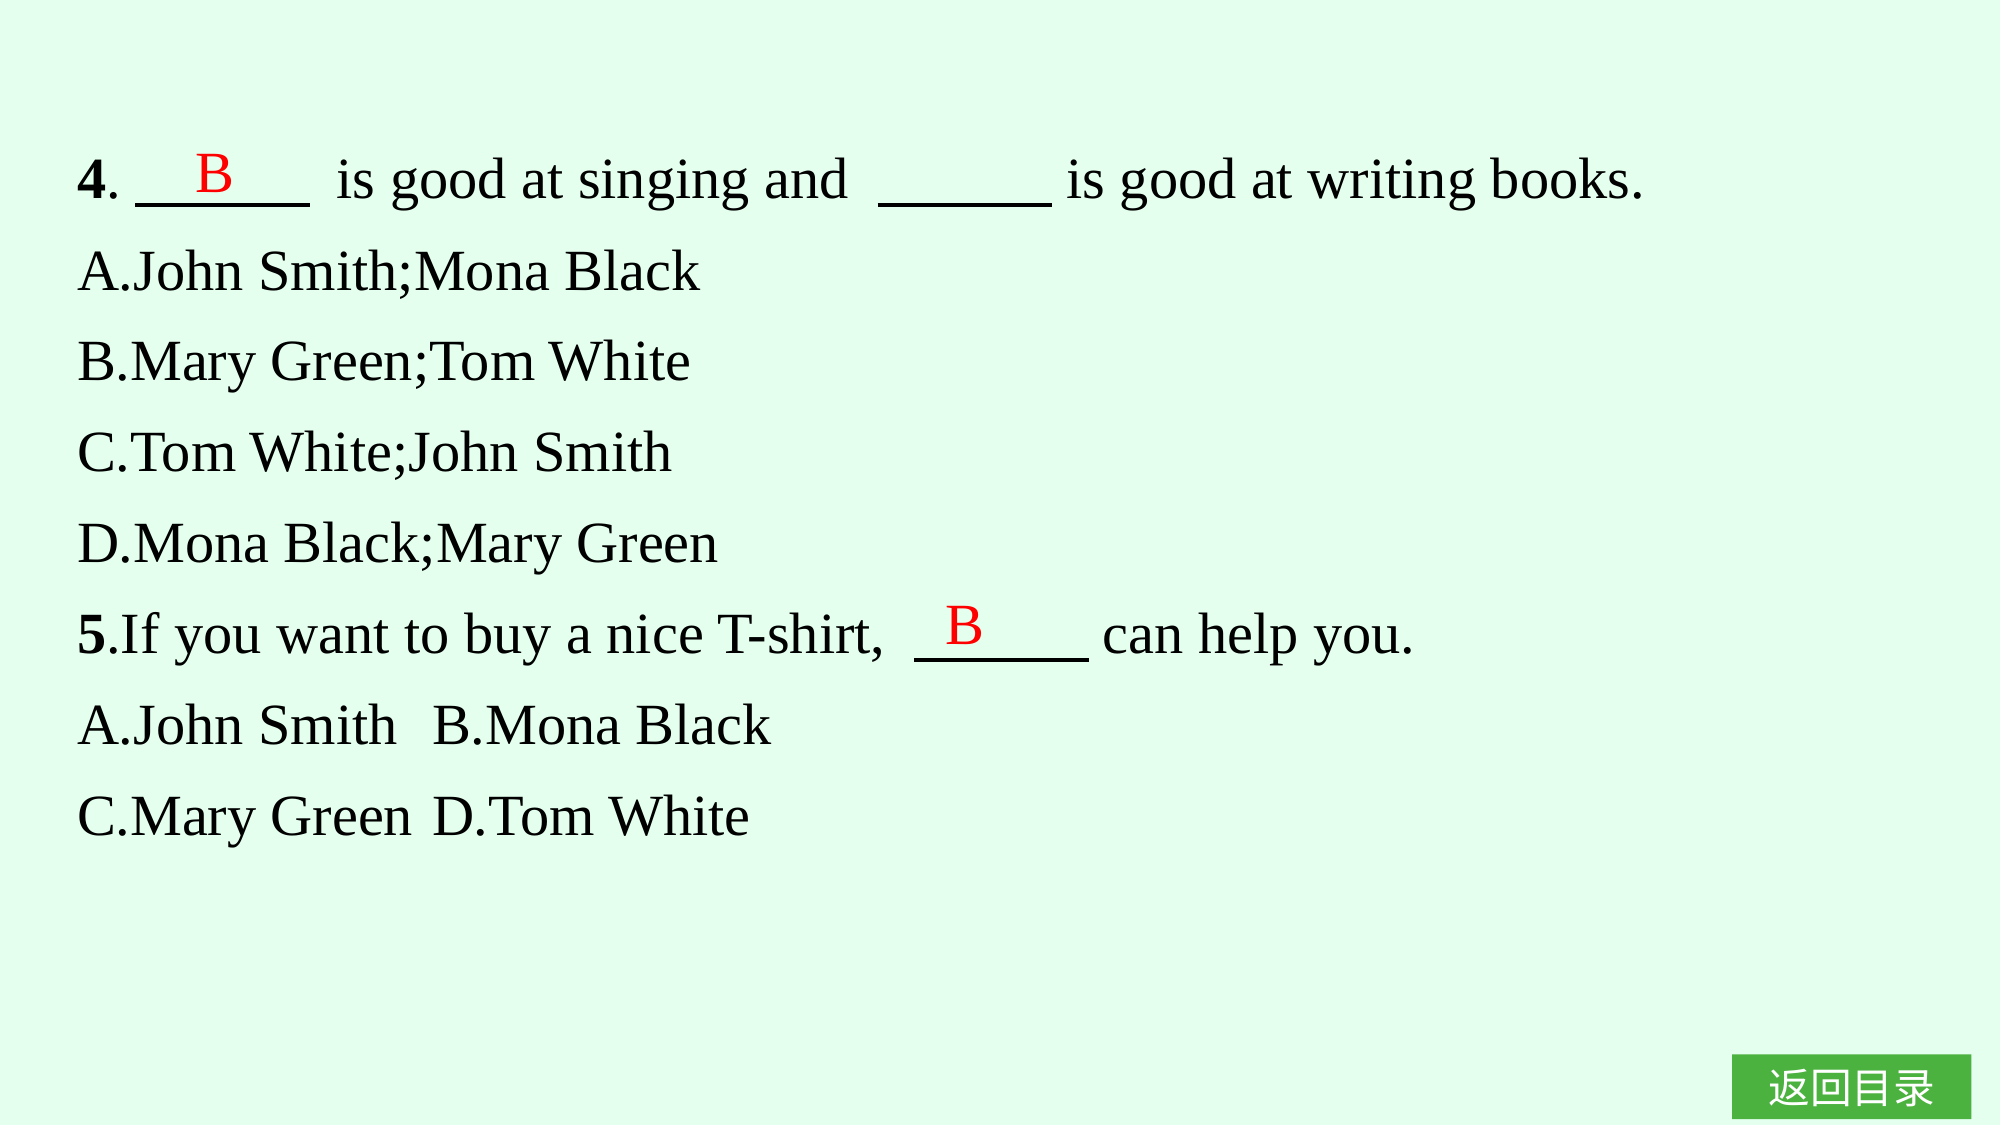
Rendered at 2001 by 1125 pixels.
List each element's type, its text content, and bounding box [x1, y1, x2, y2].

text_box B [930, 578, 1000, 664]
text_box 4. is good at singing and is good at writing books. A.John Smith;Mona Black B.Mary Green;Tom White C.Tom White;John Smith D.Mona Black;Mary Green 5.If you want to buy a nice T-shirt, can help you. A.John Smith B.Mona Black C.Mary Green D.Tom White [62, 112, 1938, 855]
text_box B [180, 127, 249, 212]
